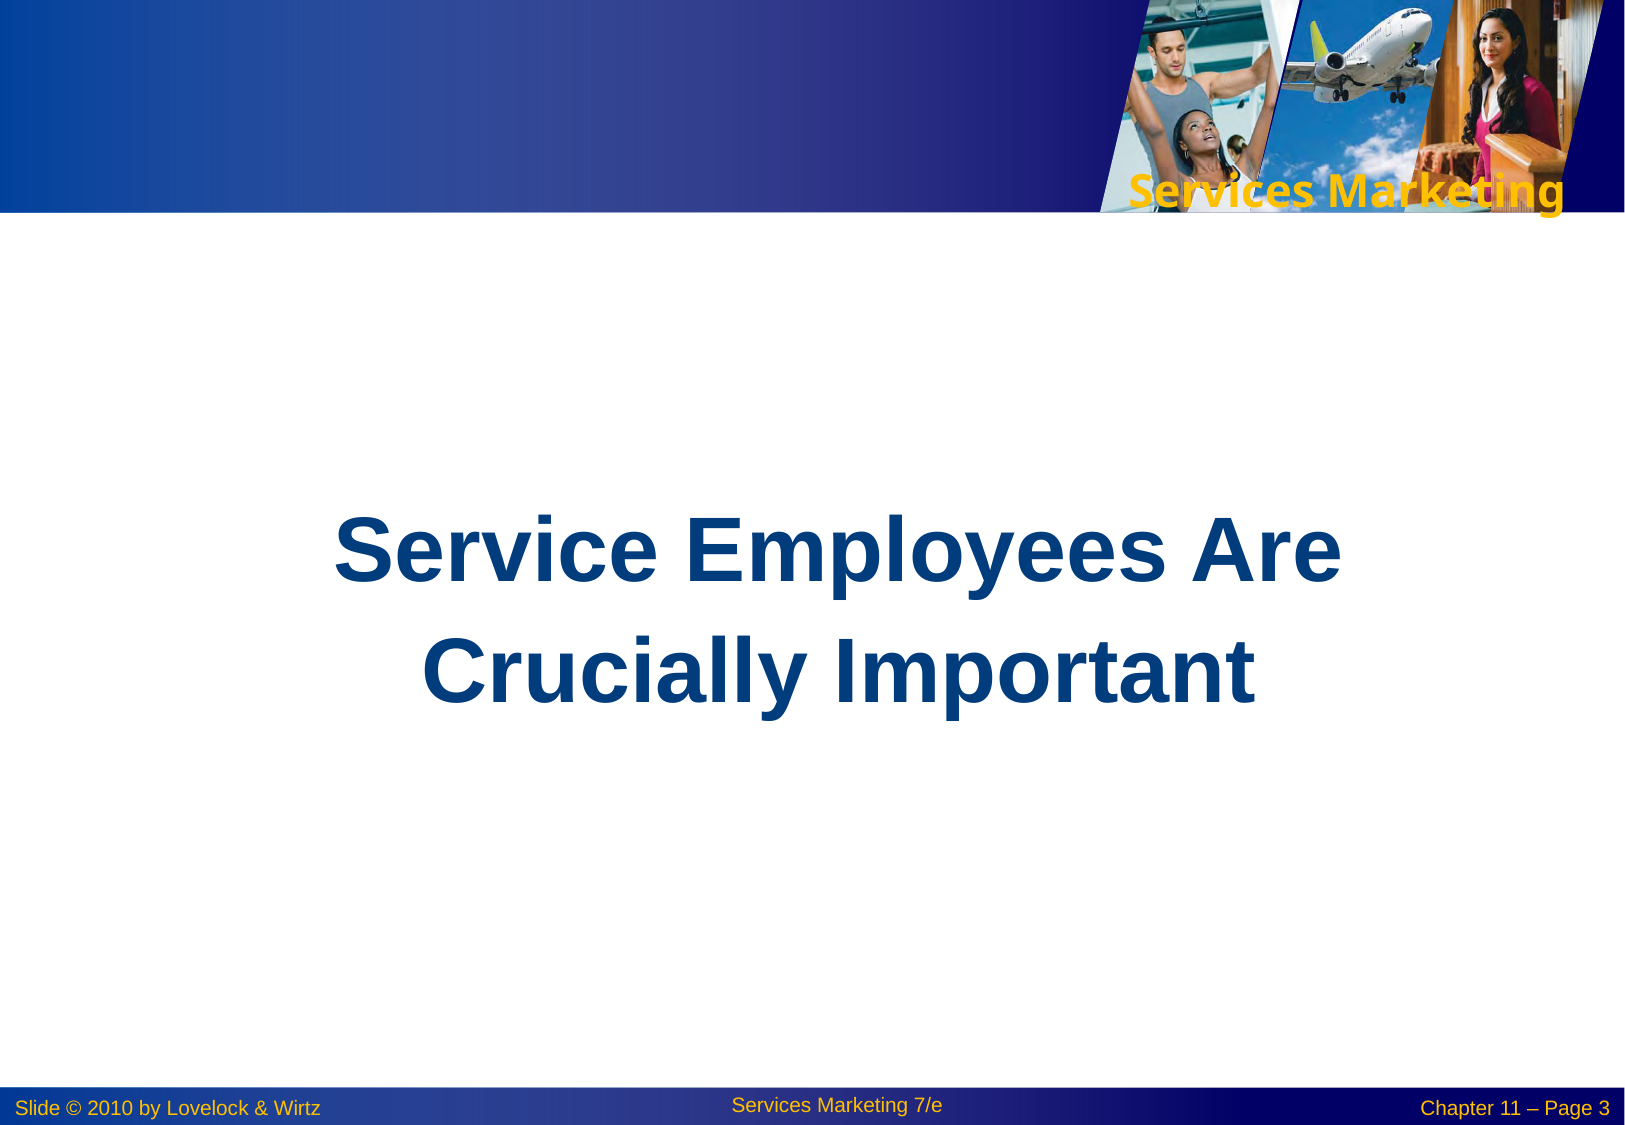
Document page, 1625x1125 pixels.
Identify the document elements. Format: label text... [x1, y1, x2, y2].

picture [1546, 187, 1556, 202]
text_box Service Employees Are Crucially Important [148, 436, 1530, 763]
picture [1100, 0, 1604, 213]
picture [1162, 186, 1172, 192]
